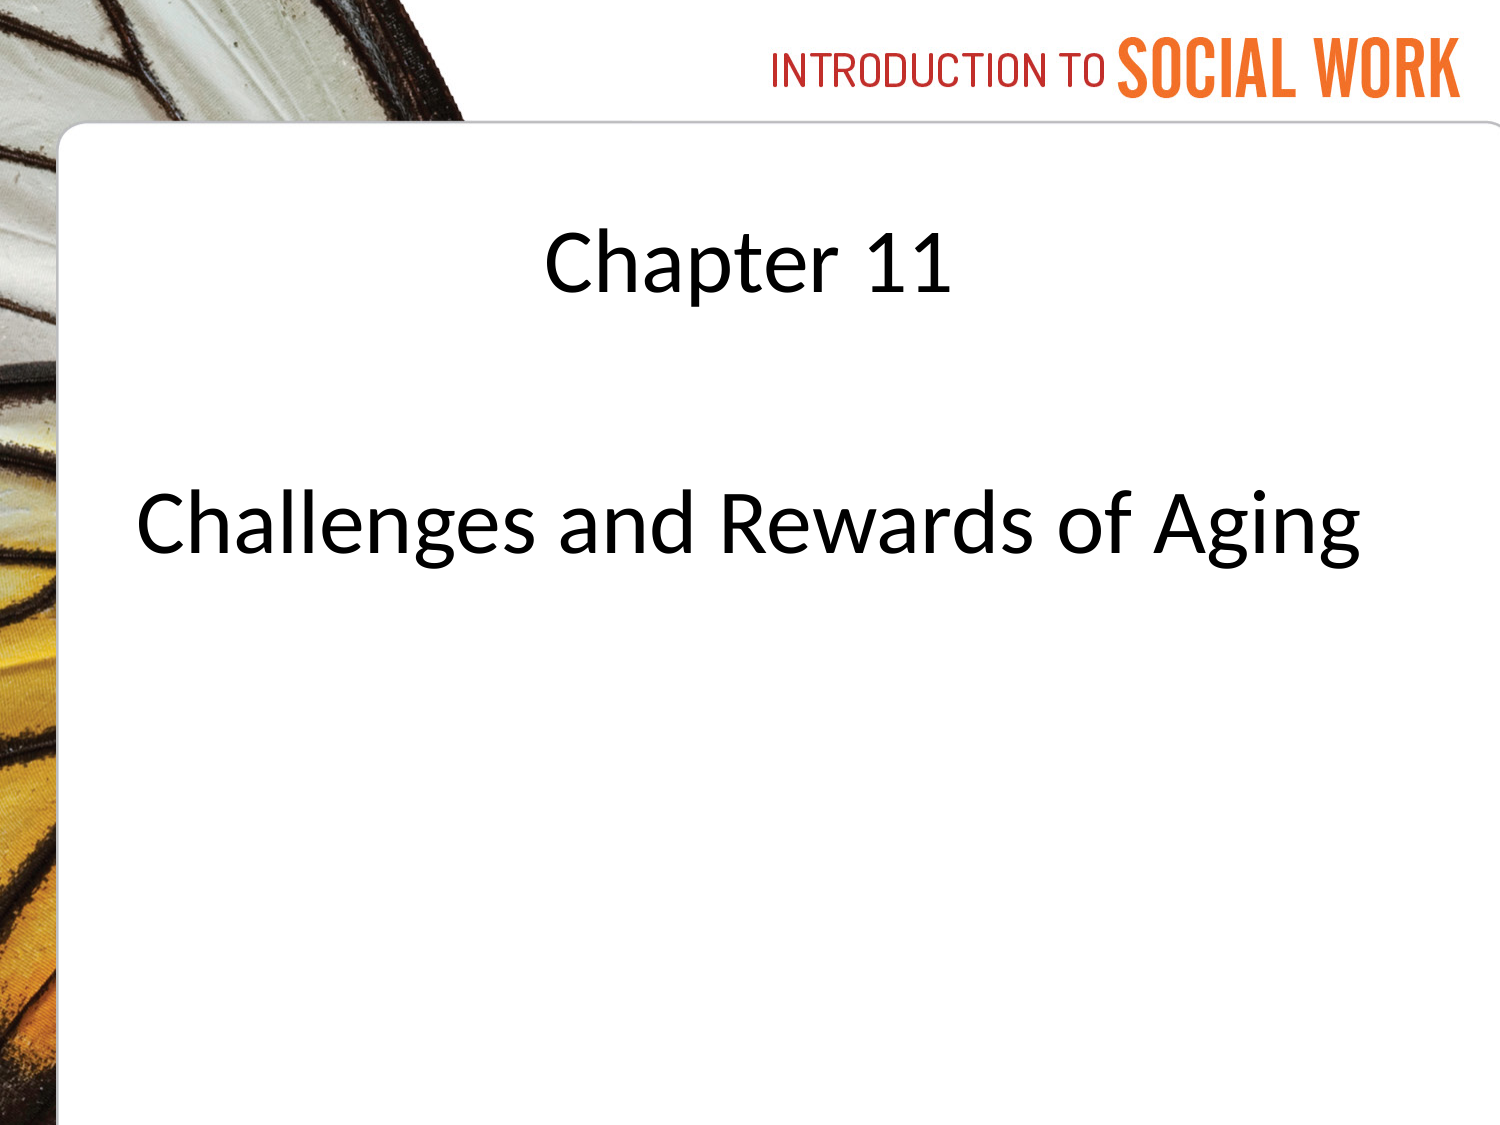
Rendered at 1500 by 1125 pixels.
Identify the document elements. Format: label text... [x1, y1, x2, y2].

title Chapter 11 [75, 162, 1425, 262]
list Challenges and Rewards of Aging [75, 262, 1425, 1005]
picture [0, 0, 1500, 1125]
